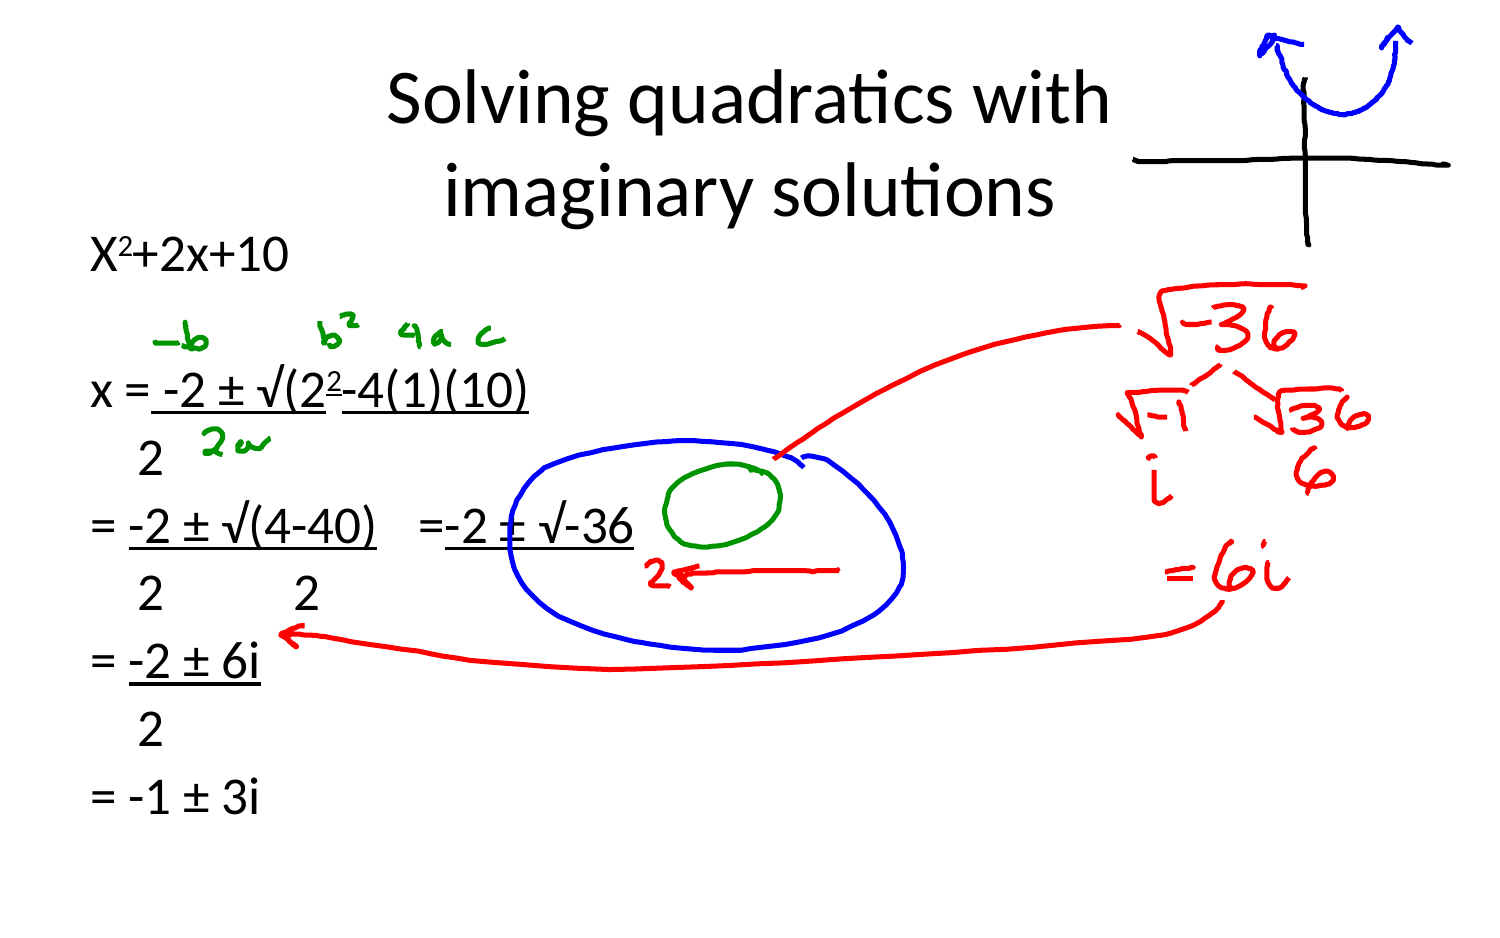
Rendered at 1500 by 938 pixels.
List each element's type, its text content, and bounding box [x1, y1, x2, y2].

text_box [319, 321, 341, 348]
text_box [1137, 282, 1306, 356]
text_box [399, 323, 416, 337]
list X2+2x+10 x = -2 ± √(22-4(1)(10) 2 = -2 ± √(4-40) =-2 ± √-36 2 2 = -2 ± 6i 2 = -1 ± 3i [75, 218, 1425, 838]
text_box [181, 321, 207, 350]
text_box [1147, 455, 1157, 459]
text_box [1212, 303, 1249, 352]
text_box [1253, 387, 1343, 434]
text_box [1213, 540, 1254, 591]
text_box [1263, 306, 1296, 350]
text_box [1295, 446, 1335, 495]
text_box [237, 437, 271, 452]
text_box [1164, 567, 1191, 573]
text_box [663, 463, 782, 548]
text_box [1336, 396, 1370, 430]
text_box [1153, 469, 1173, 505]
text_box [413, 325, 421, 348]
text_box [772, 323, 1121, 460]
text_box [1290, 404, 1323, 434]
text_box [1178, 401, 1187, 432]
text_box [1259, 26, 1413, 115]
text_box [1147, 414, 1168, 418]
text_box [1133, 157, 1450, 166]
text_box [508, 439, 905, 618]
text_box [1233, 370, 1276, 401]
text_box [432, 330, 452, 346]
title Solving quadratics with imaginary solutions [283, 37, 1216, 218]
text_box [1266, 561, 1290, 590]
text_box [477, 327, 506, 346]
text_box [1181, 321, 1212, 326]
text_box [1190, 364, 1221, 386]
text_box [1303, 123, 1307, 157]
text_box [1304, 162, 1310, 246]
text_box [203, 428, 224, 456]
text_box [1117, 389, 1189, 438]
text_box [279, 600, 1223, 671]
text_box [339, 313, 359, 327]
